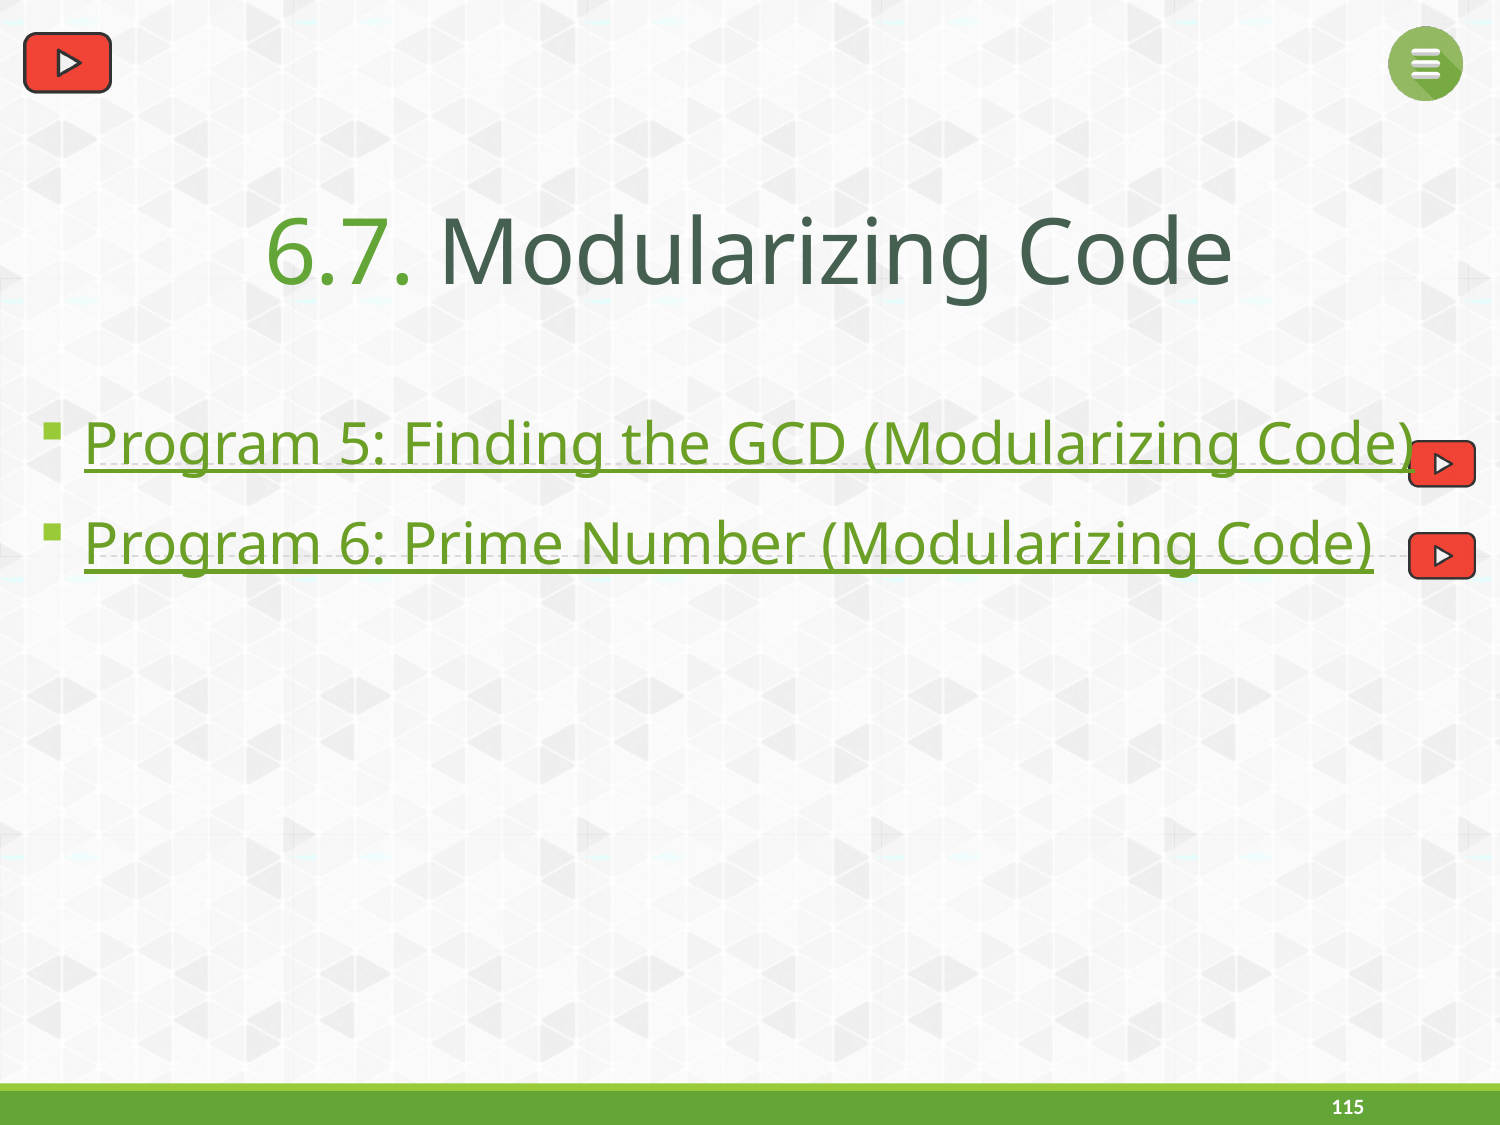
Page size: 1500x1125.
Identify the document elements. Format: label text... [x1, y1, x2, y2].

title 6.7. Modularizing Code [23, 112, 1476, 399]
list Program 5: Finding the GCD (Modularizing Code) Program 6: Prime Number (Modularizing Code) [23, 399, 1476, 1078]
slide_number 115 [1218, 1090, 1380, 1121]
picture [0, 0, 1500, 1083]
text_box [99, 521, 1477, 591]
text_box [99, 429, 1477, 499]
